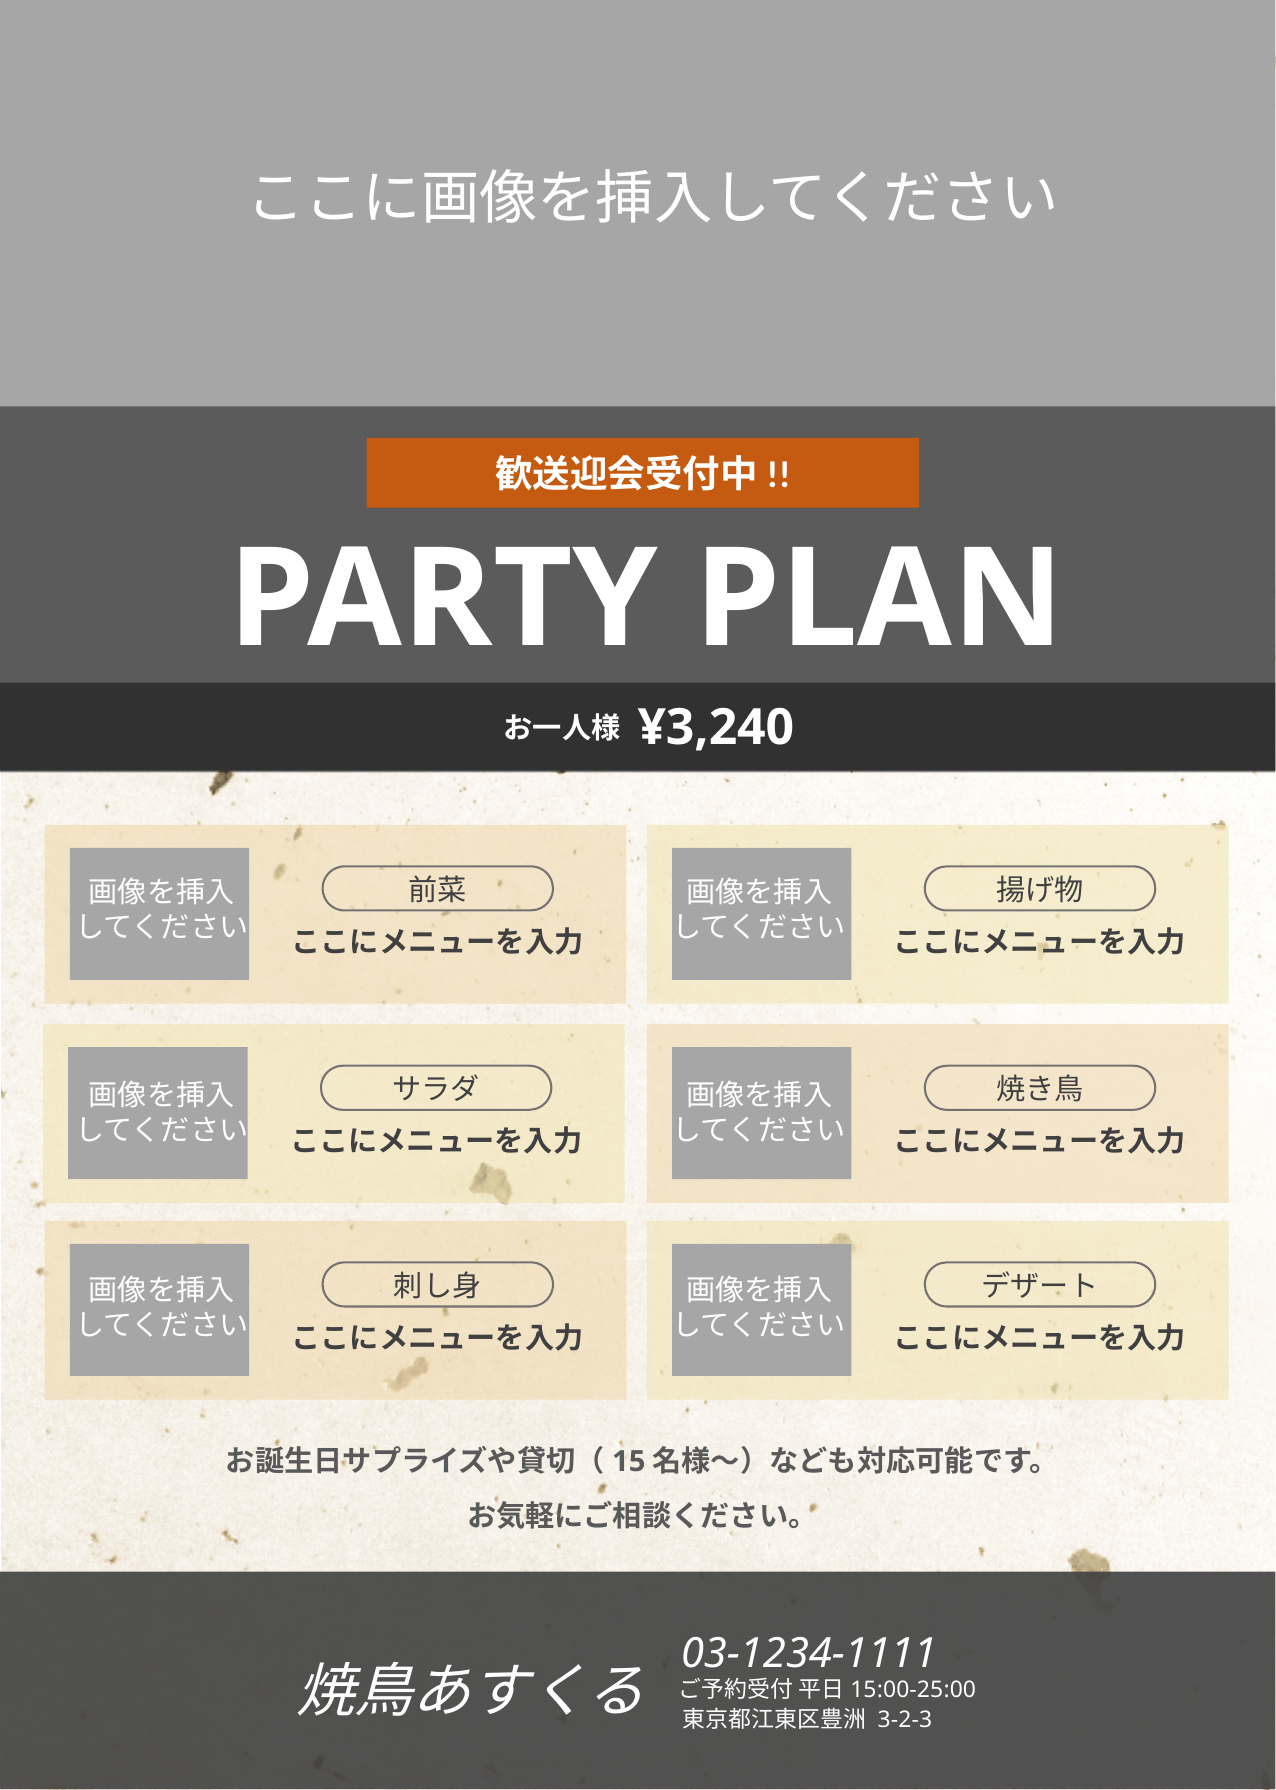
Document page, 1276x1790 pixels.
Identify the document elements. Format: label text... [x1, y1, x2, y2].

text_box ご予約受付 平日15:00-25:00 [644, 1684, 1011, 1709]
text_box [0, 0, 1276, 256]
text_box お気軽にご相談ください。 [452, 1533, 833, 1540]
text_box 03-1234-1111 [465, 1593, 1153, 1684]
text_box 東京都江東区豊洲 3-2-3 [597, 1684, 1018, 1740]
picture [0, 256, 1276, 1571]
text_box [0, 1571, 1276, 1790]
text_box ここに画像を挿入してください [231, 153, 1074, 238]
text_box 焼鳥あすくる [260, 1610, 681, 1731]
